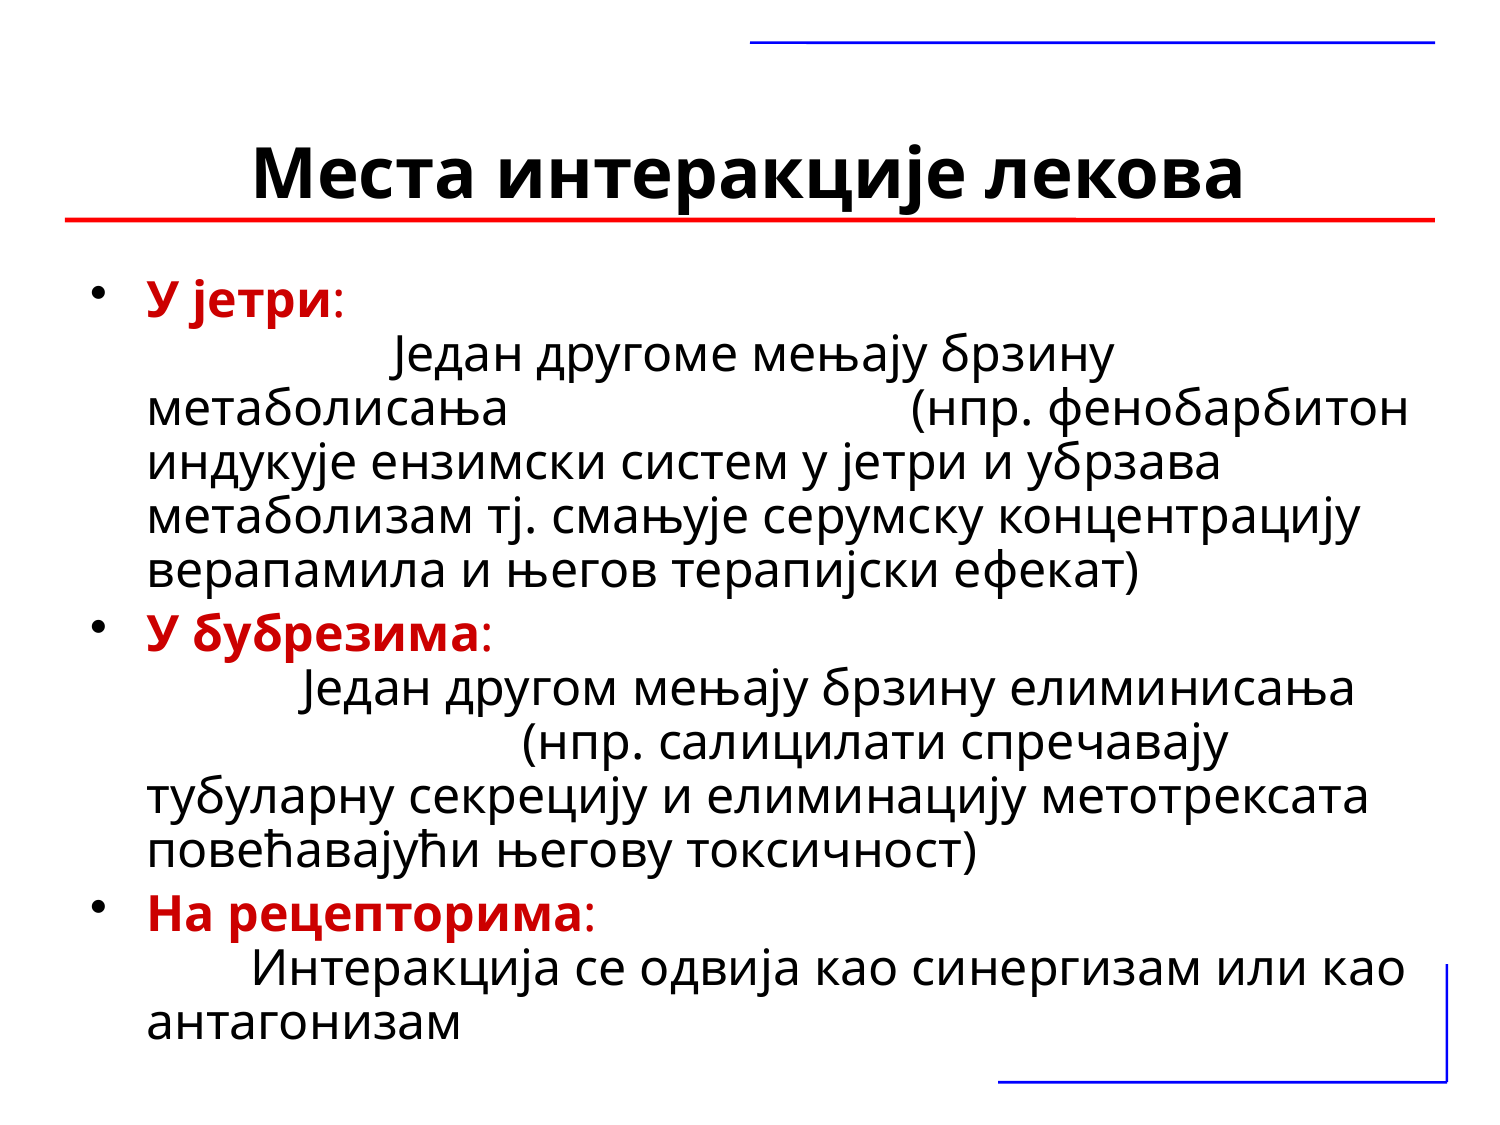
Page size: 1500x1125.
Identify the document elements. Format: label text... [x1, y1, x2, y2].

list У јетри: Један другоме мењају брзину метаболисања (нпр. фенобарбитон индукује ензимски систем у јетри и убрзава метаболизам тј. смањује серумску концентрацију верапамила и његов терапијски ефекат) У бубрезима: Један другом мењају брзину елиминисања (нпр. салицилати спречавају тубуларну секрецију и елиминацију метотрексата повећавајући његову токсичност) На рецепторима: Интеракција се одвија као синергизам или као антагонизам [75, 267, 1459, 1038]
title Места интеракције лекова [75, 102, 1424, 221]
